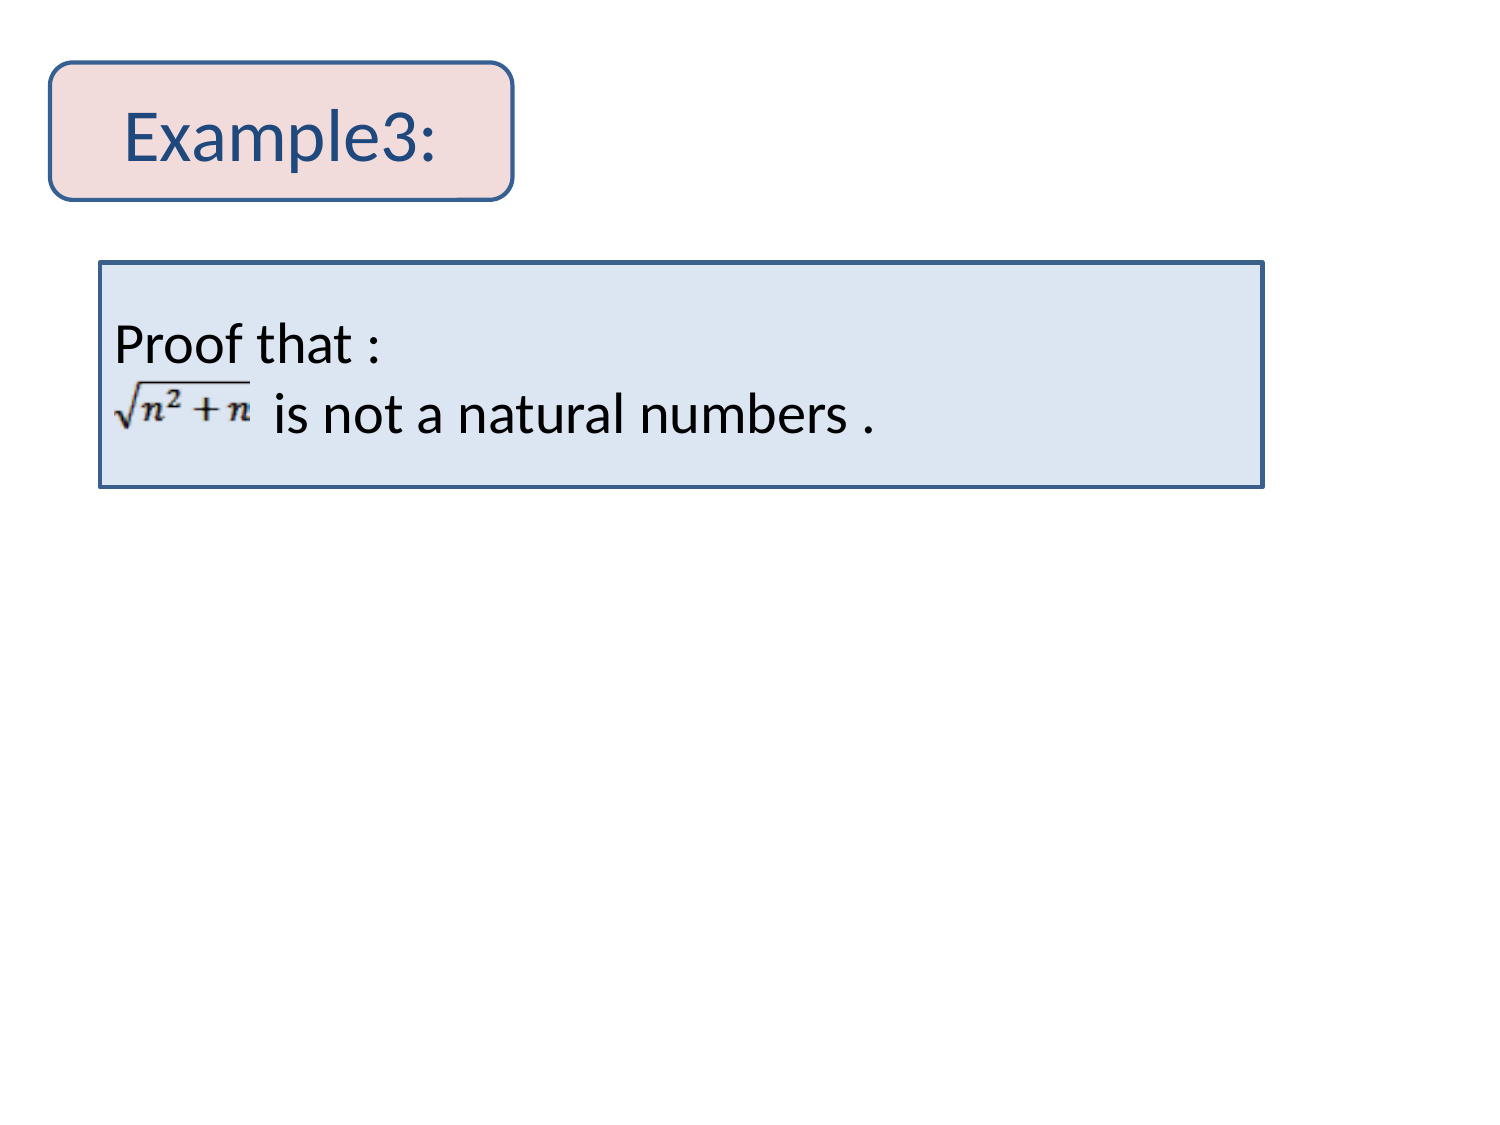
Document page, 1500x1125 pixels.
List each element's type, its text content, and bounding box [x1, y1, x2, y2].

text_box Example3: [47, 75, 515, 202]
picture [114, 374, 251, 438]
text_box Proof that : is not a natural numbers . [98, 260, 1265, 489]
text_box [0, 0, 1500, 75]
